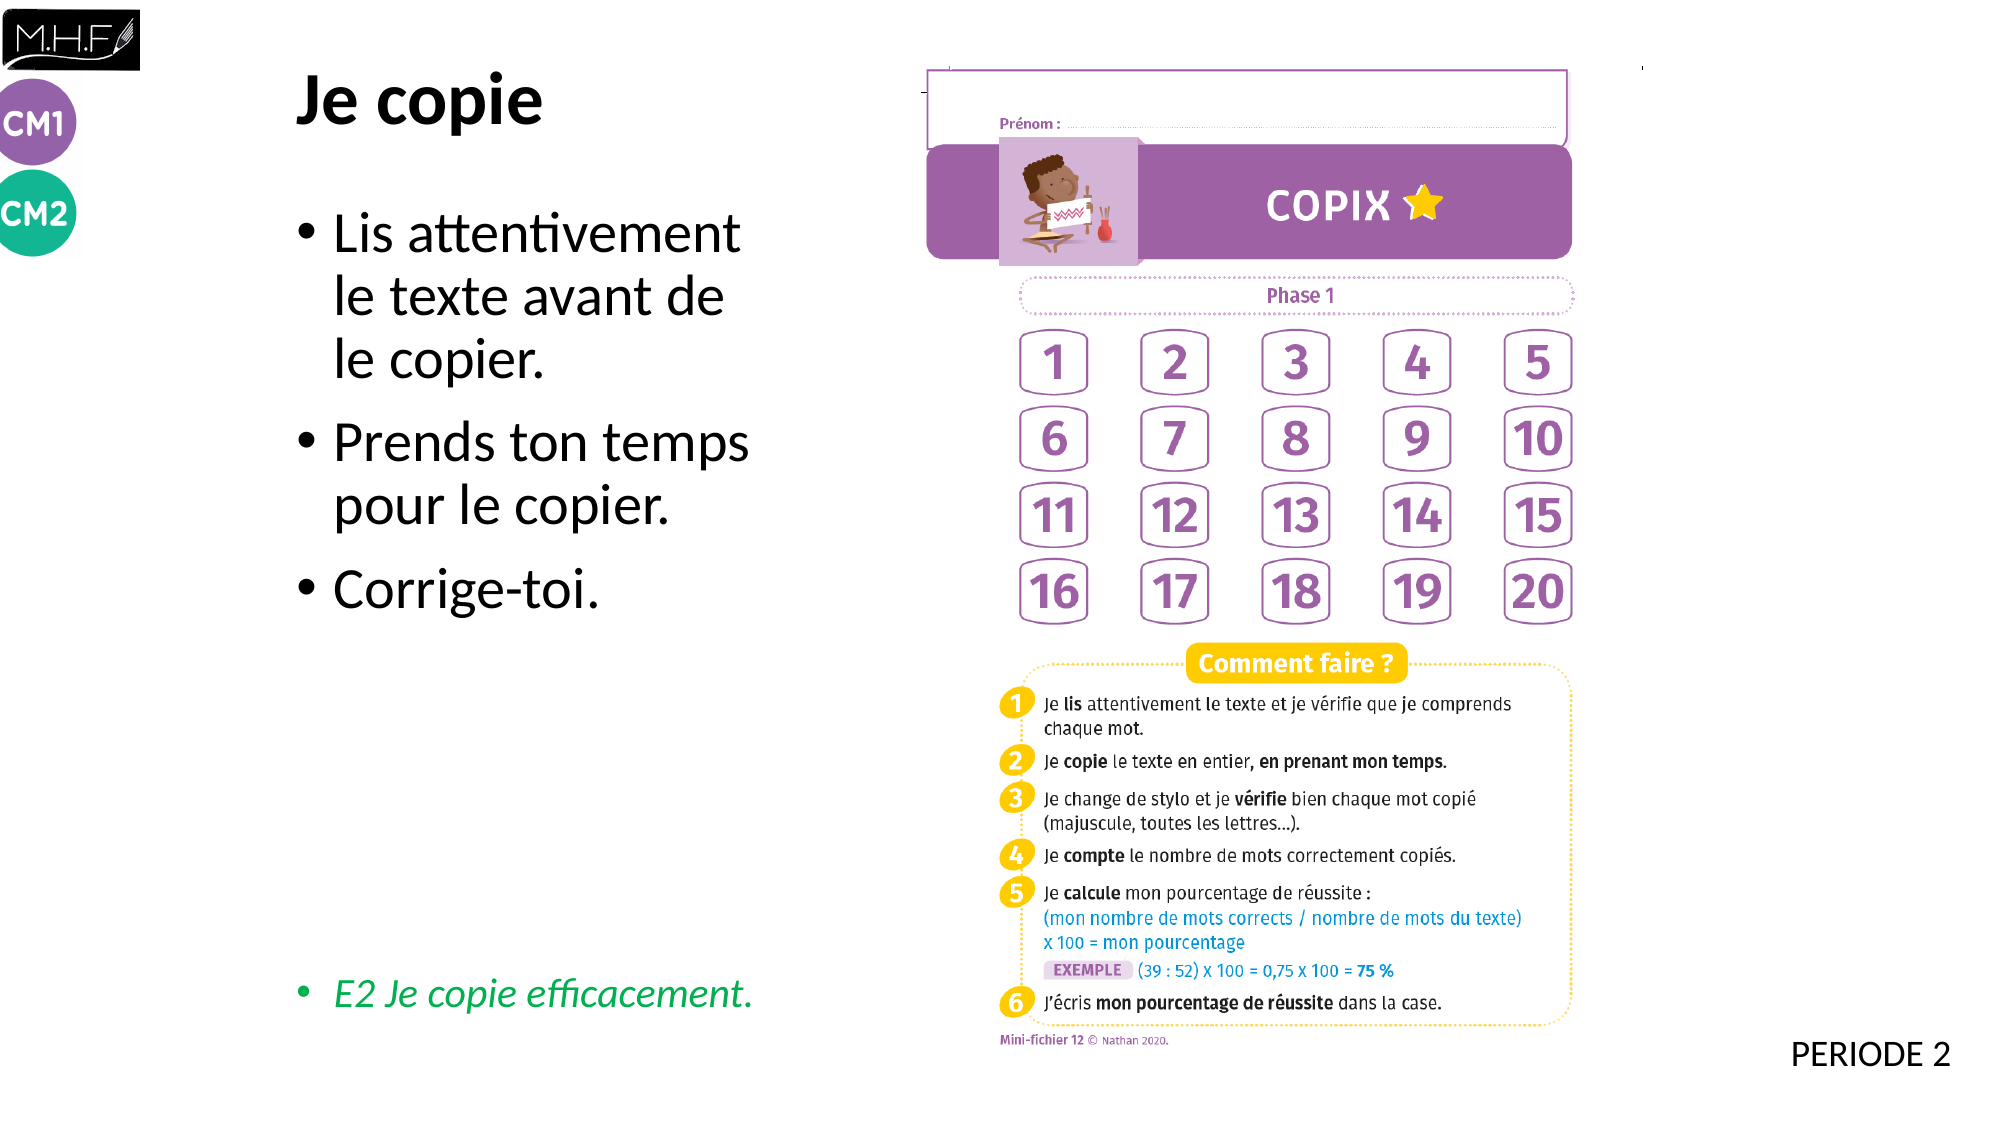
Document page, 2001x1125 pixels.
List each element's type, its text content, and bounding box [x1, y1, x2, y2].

text_box Lis attentivement le texte avant de le copier. Prends ton temps pour le copier. Corrige-toi. E2 Je copie efficacement. [281, 194, 775, 1033]
picture [0, 7, 140, 259]
text_box PERIODE 2 [1362, 1021, 1967, 1082]
title Je copie [281, 42, 775, 159]
picture [921, 66, 1659, 1054]
